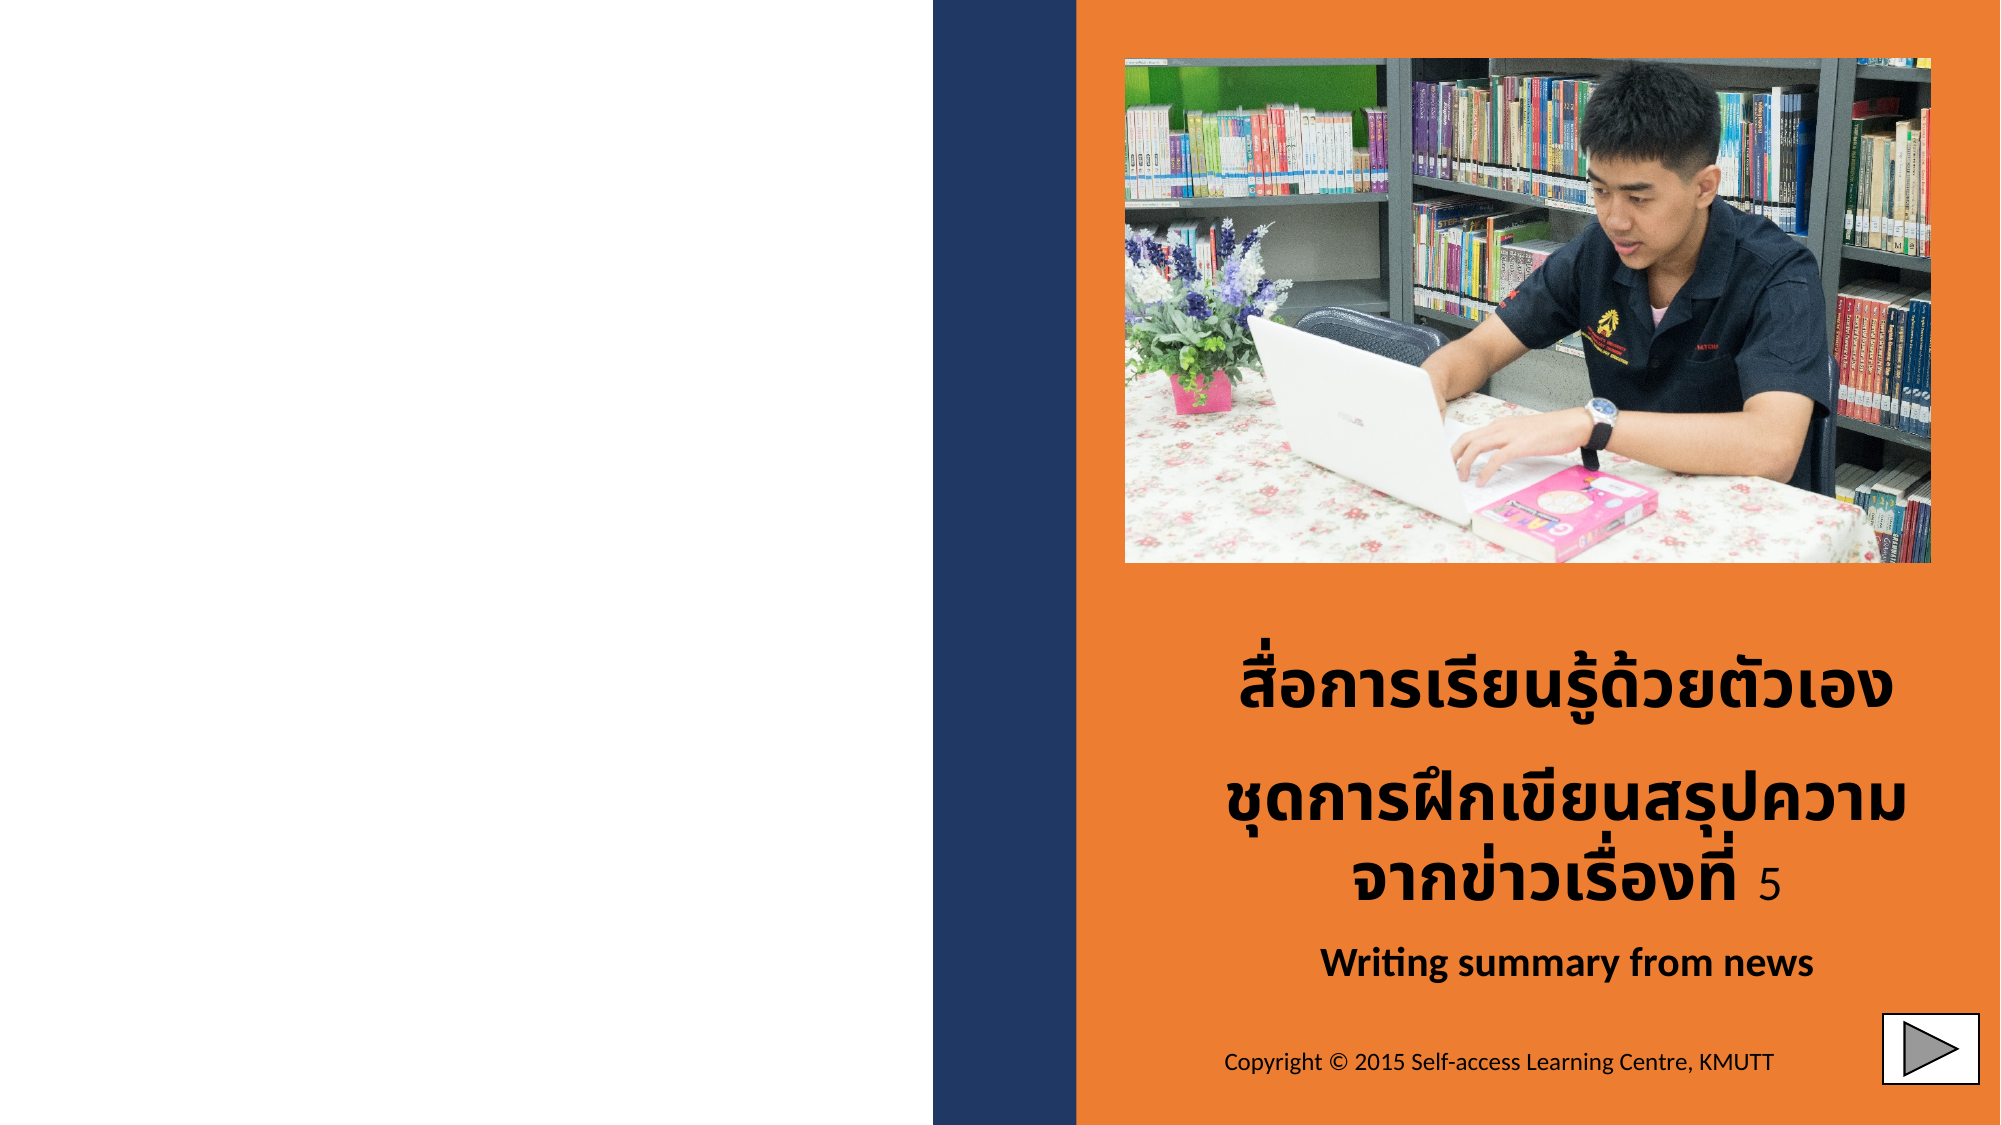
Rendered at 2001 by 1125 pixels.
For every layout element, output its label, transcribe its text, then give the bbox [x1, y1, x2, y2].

text_box [1882, 1013, 1980, 1085]
picture [1125, 58, 1931, 563]
text_box [1077, 0, 2000, 1125]
text_box [932, 0, 1077, 1125]
text_box สื่อการเรียนรู้ด้วยตัวเอง ชุดการฝึกเขียนสรุปความจากข่าวเรื่องที่ 5 Writing summary from news [1203, 632, 1931, 994]
text_box Copyright © 2015 Self-access Learning Centre, KMUTT [1207, 1036, 1849, 1084]
